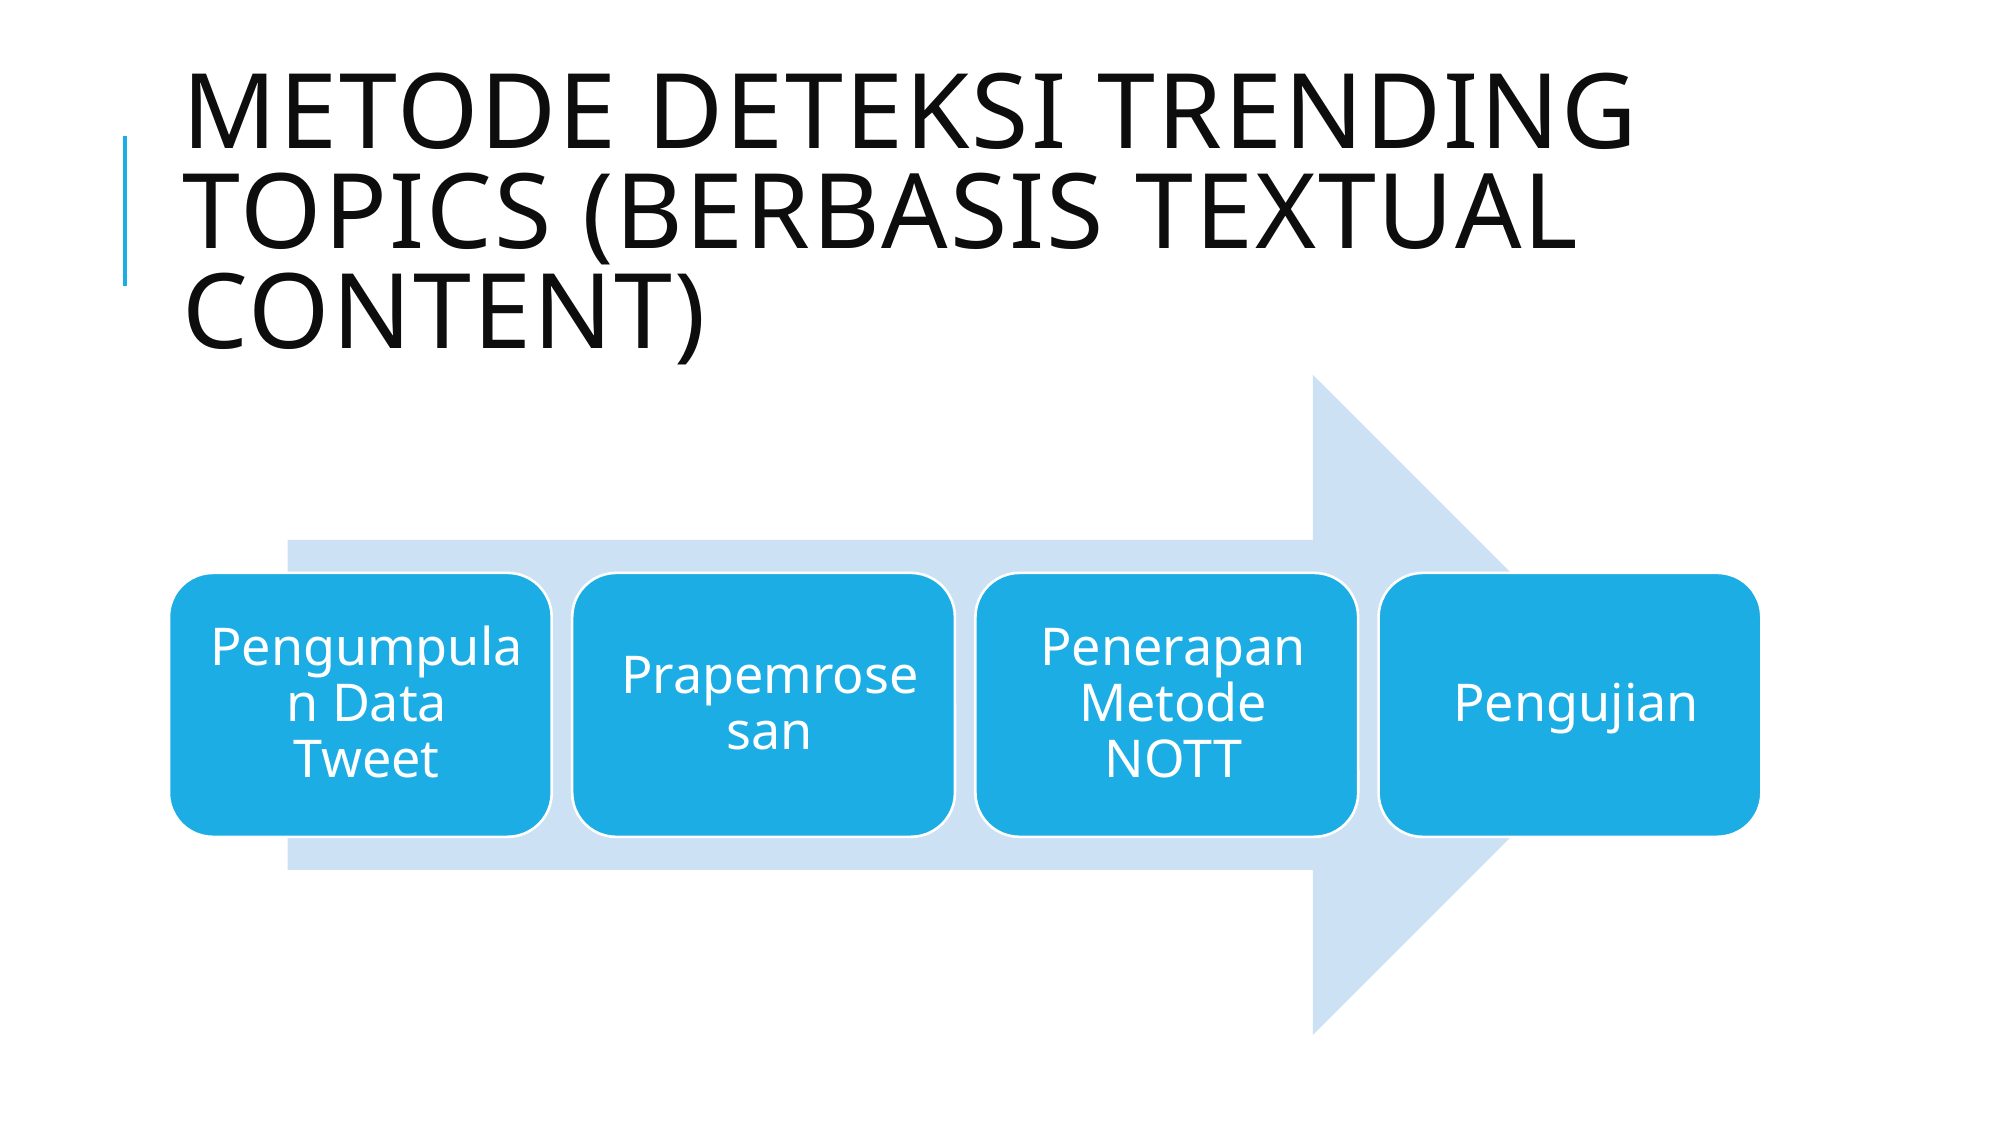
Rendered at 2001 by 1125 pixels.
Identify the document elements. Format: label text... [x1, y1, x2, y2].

title METODE DETEKSI TRENDING TOPICS (Berbasis textual content) [168, 96, 1763, 342]
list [167, 374, 1763, 1036]
